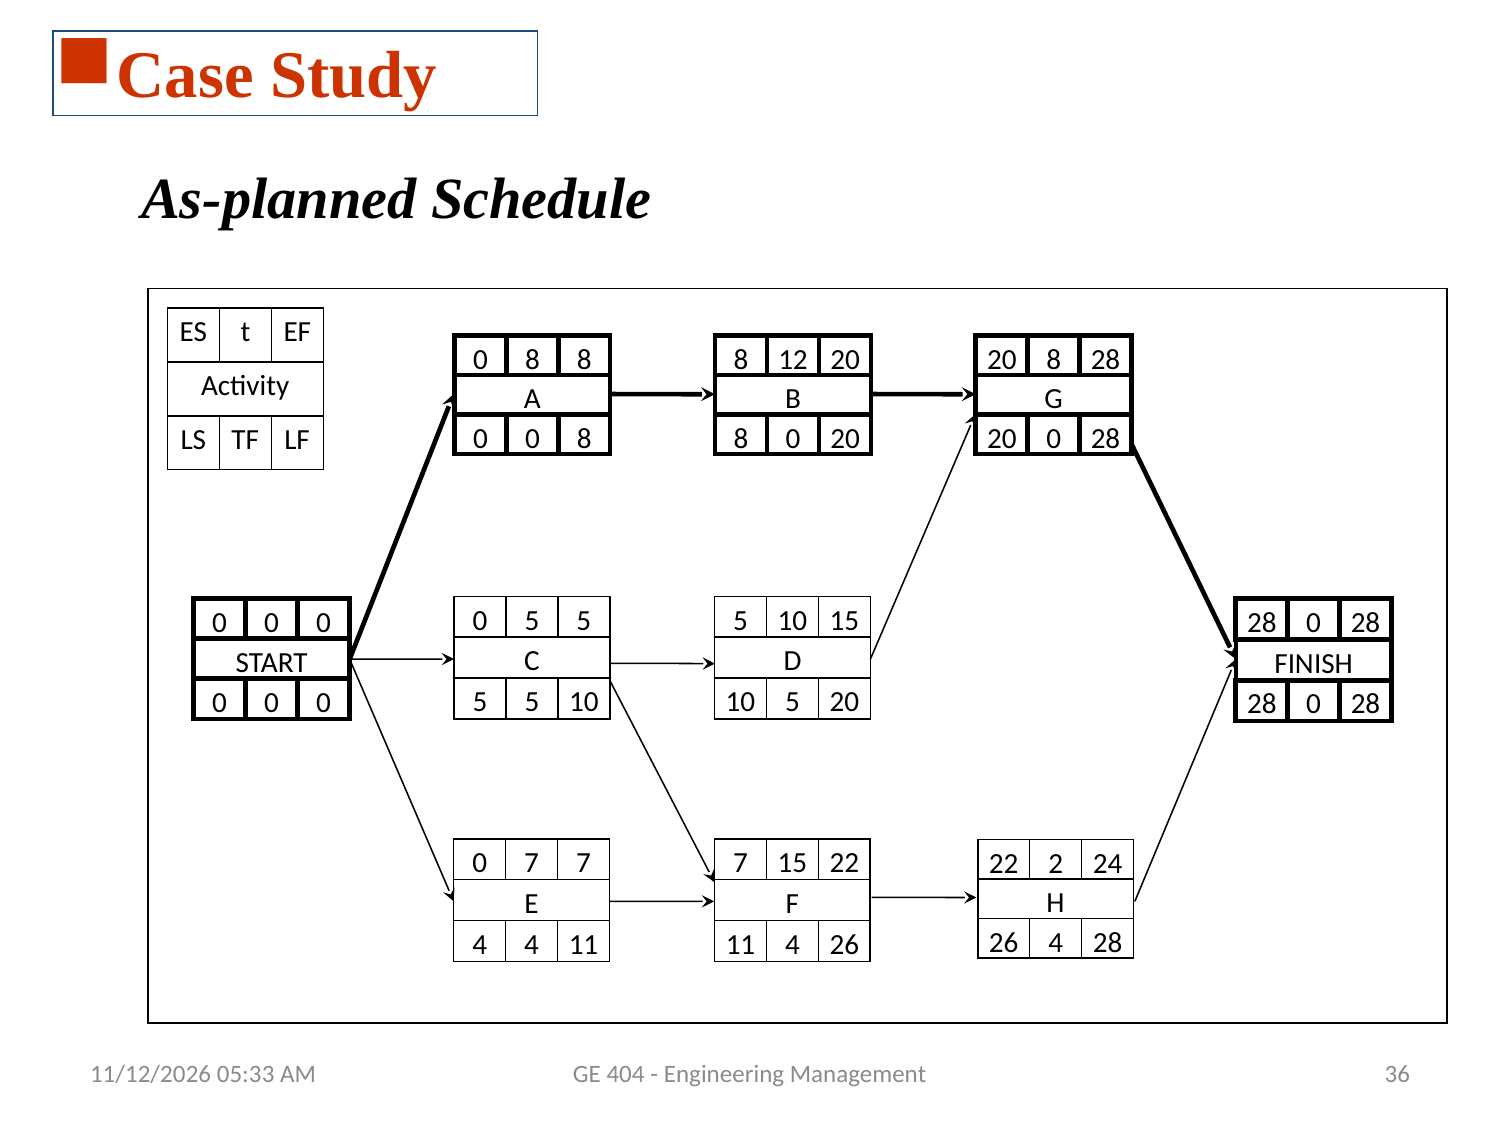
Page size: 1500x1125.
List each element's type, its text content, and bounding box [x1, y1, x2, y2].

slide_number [75, 1042, 425, 1103]
text_box Case Study [53, 30, 538, 116]
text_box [147, 288, 1448, 1024]
text_box As-planned Schedule [126, 153, 783, 238]
slide_number 36 [1074, 1042, 1425, 1103]
footer GE 404 - Engineering Management [512, 1042, 988, 1103]
